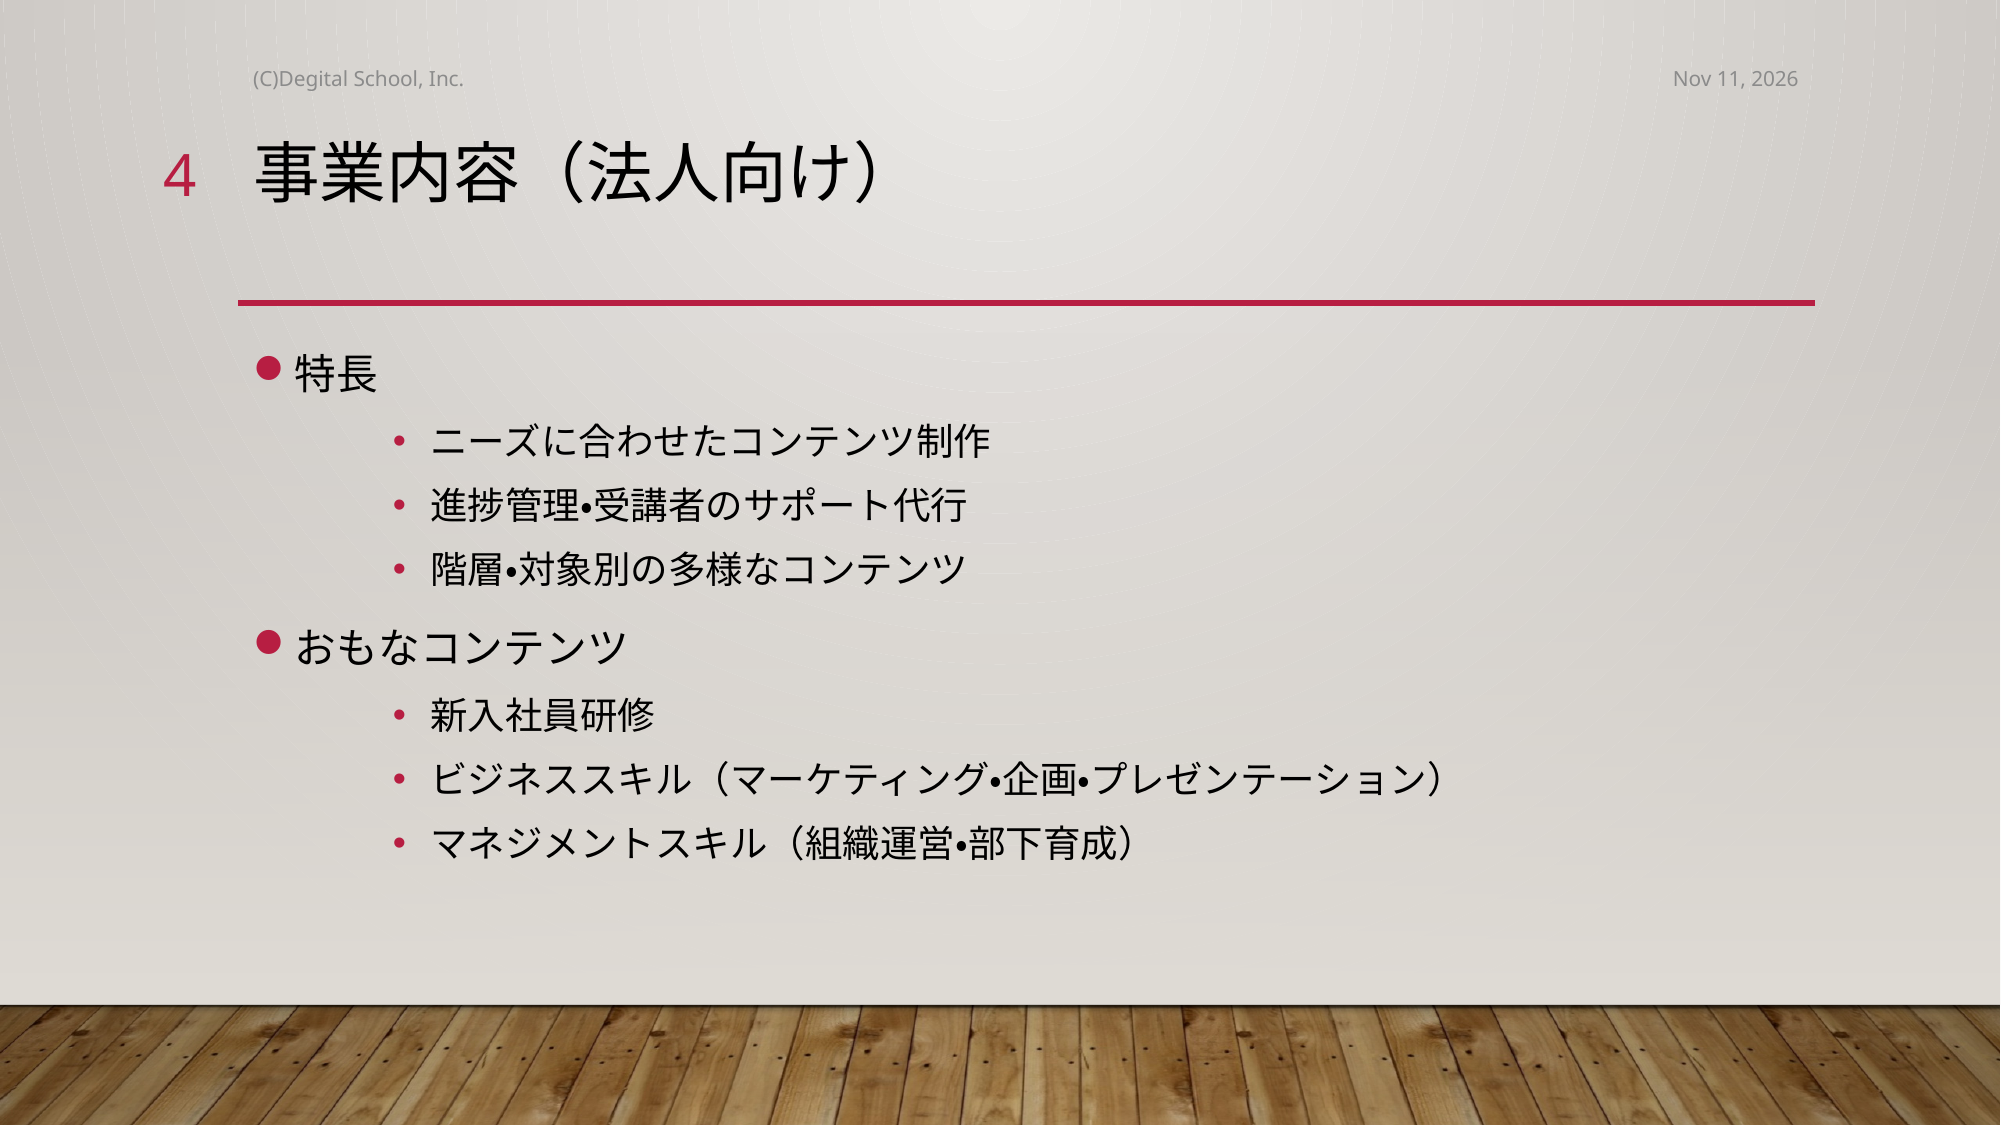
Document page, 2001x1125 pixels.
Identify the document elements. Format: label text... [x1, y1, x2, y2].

title 事業内容（法人向け） [238, 131, 1814, 305]
list 特長 ニーズに合わせたコンテンツ制作 進捗管理・受講者のサポート代行 階層・対象別の多様なコンテンツ おもなコンテンツ 新入社員研修 ビジネススキル（マーケティング・企画・プレゼンテーション） マネジメントスキル（組織運営・部下育成） [238, 330, 1814, 897]
footer (C)Degital School, Inc. [238, 54, 1213, 105]
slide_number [1239, 54, 1814, 105]
slide_number 4 [78, 131, 212, 214]
picture [0, 1005, 2000, 1125]
